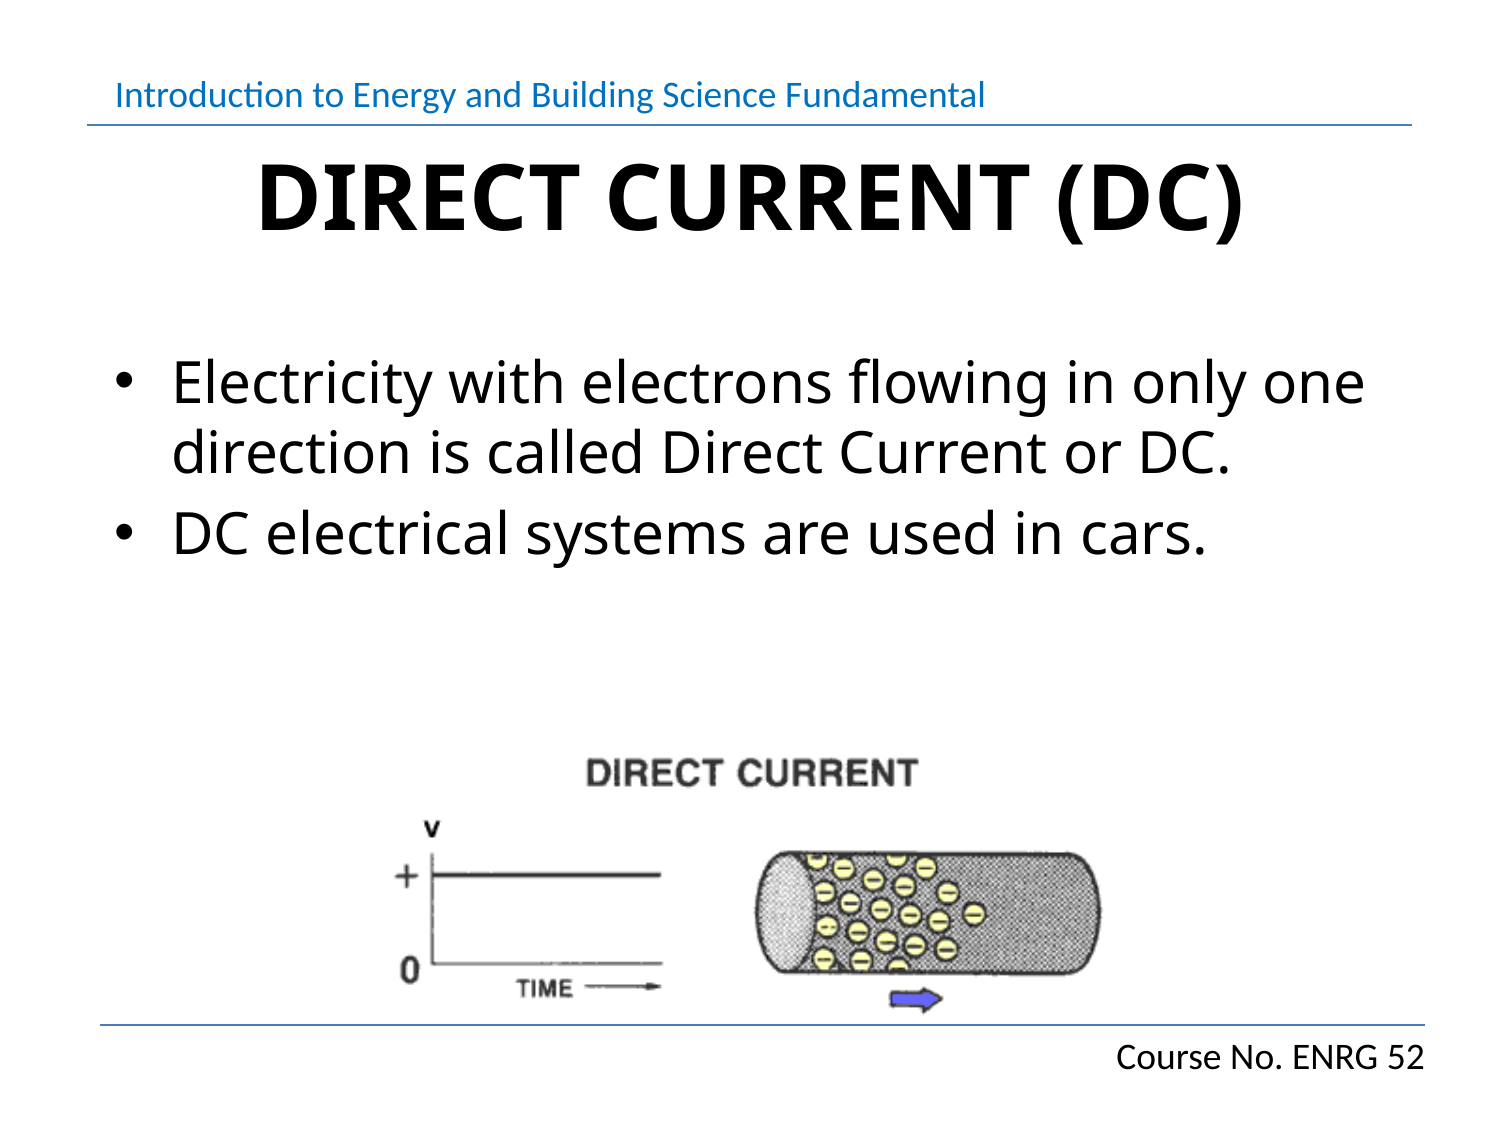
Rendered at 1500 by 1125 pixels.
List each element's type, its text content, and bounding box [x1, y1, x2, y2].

list Electricity with electrons flowing in only one direction is called Direct Current or DC. DC electrical systems are used in cars. [99, 337, 1400, 750]
title DIRECT CURRENT (DC) [112, 99, 1388, 288]
picture [393, 749, 1107, 1019]
